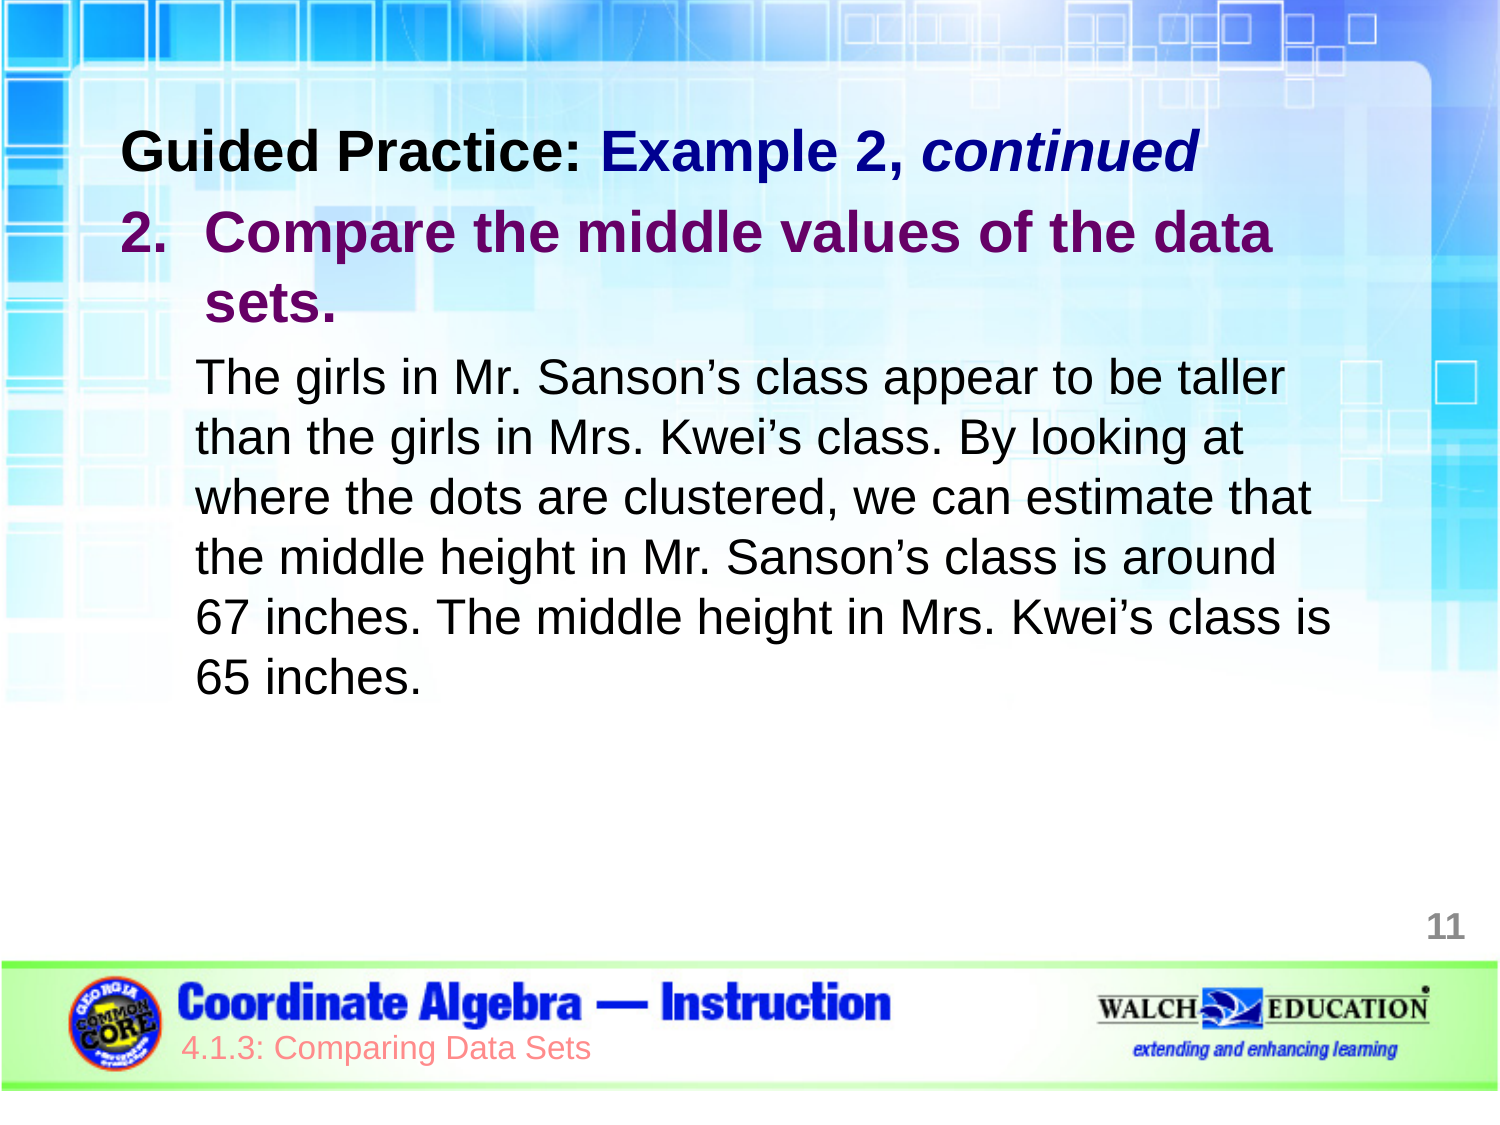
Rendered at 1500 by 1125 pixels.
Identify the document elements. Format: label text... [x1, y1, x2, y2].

footer 4.1.3: Comparing Data Sets [166, 1024, 1080, 1069]
picture [1, 0, 1500, 1091]
subtitle Guided Practice: Example 2, continued Compare the middle values of the data sets. The girls in Mr. Sanson’s class appear to be taller than the girls in Mrs. Kwei’s class. By looking at where the dots are clustered, we can estimate that the middle height in Mr. Sanson’s class is around 67 inches. The middle height in Mrs. Kwei’s class is 65 inches. [105, 105, 1395, 925]
slide_number 11 [1361, 901, 1481, 949]
